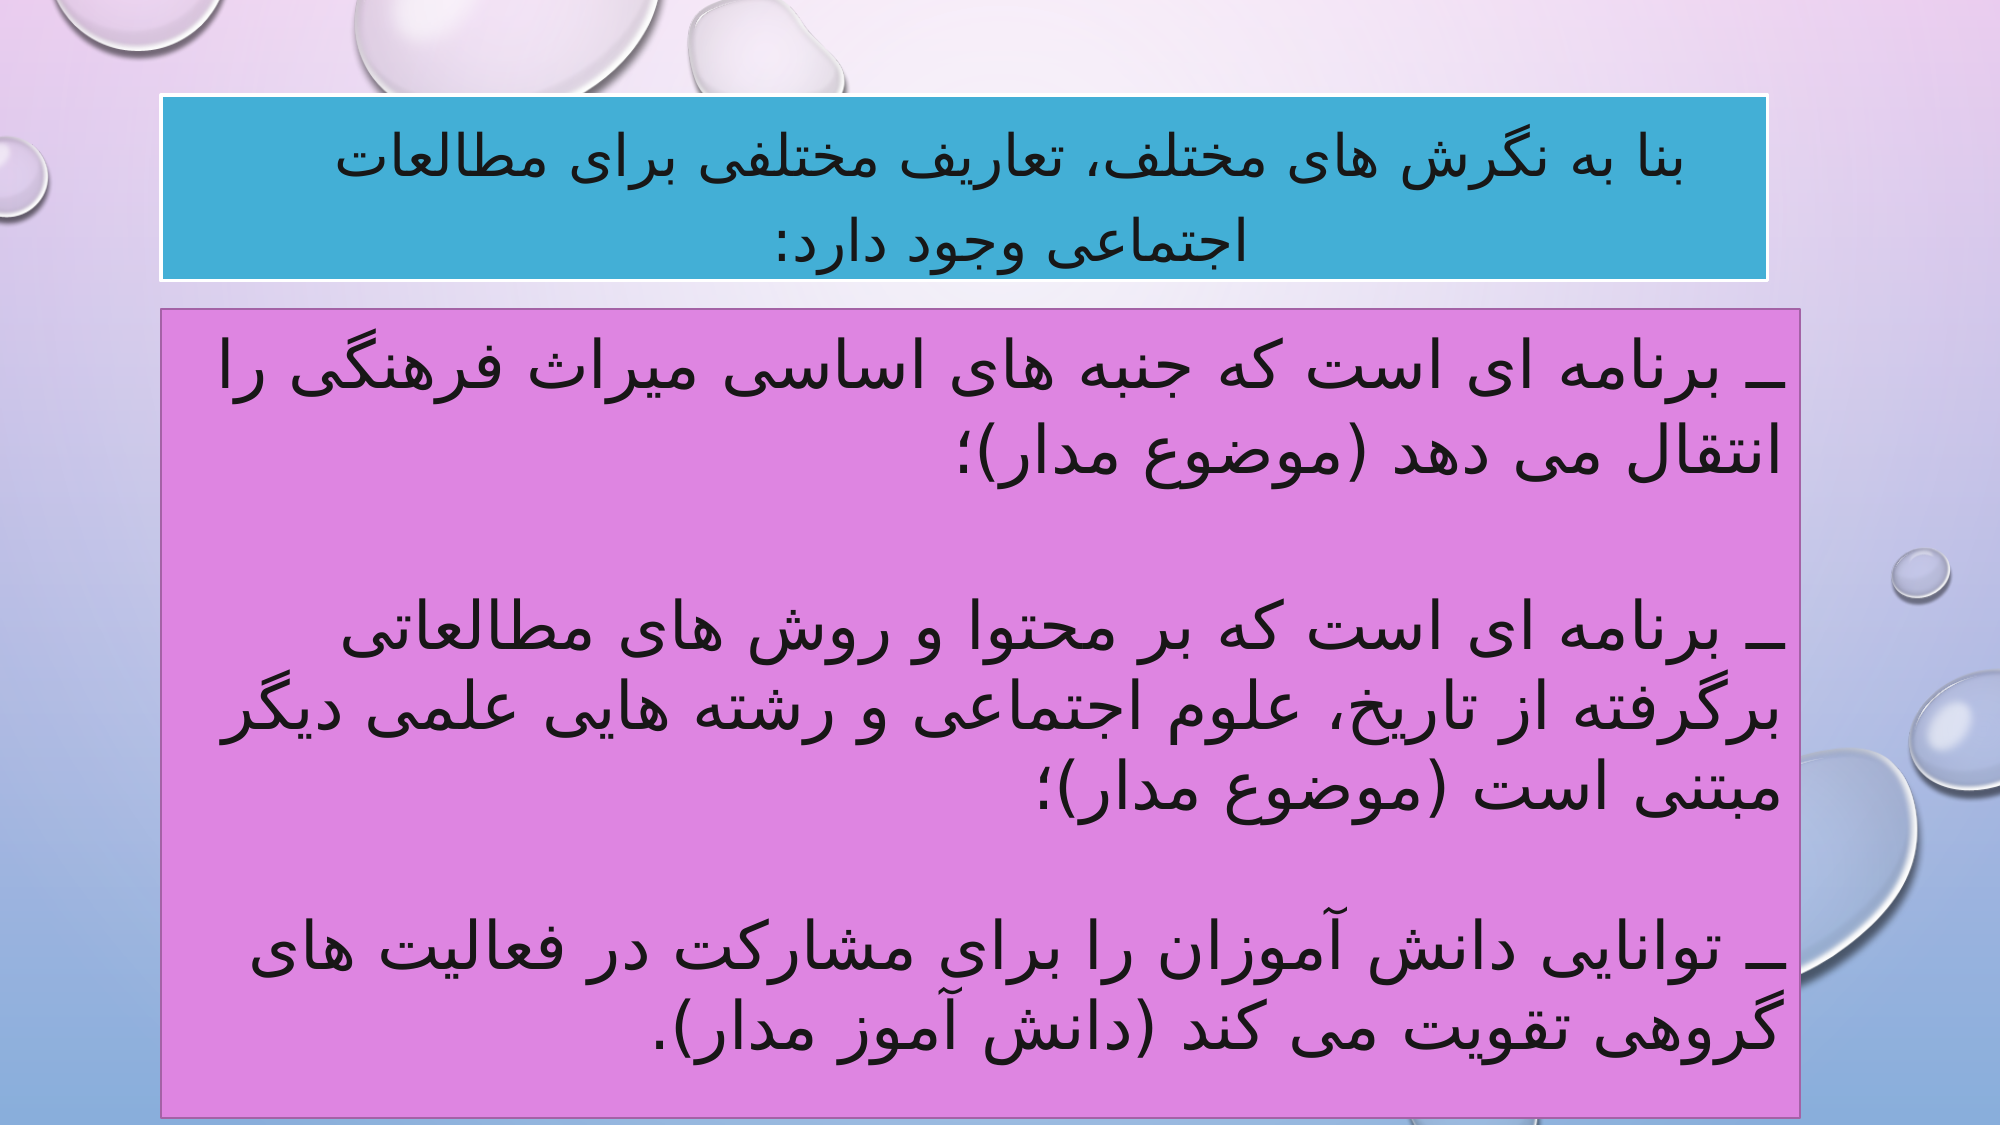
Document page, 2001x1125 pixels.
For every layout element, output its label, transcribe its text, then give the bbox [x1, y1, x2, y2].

picture [0, 0, 2000, 1125]
text_box ــ برنامه ای است که جنبه های اساسی ميراث فرهنگی را انتقال می دهد (موضوع مدار)؛ ــ برنامه ای است که بر محتوا و روش های مطالعاتی برگرفته از تاريخ، علوم اجتماعی و رشته هايی علمی ديگر مبتنی است (موضوع مدار)؛ ــ توانايی دانش آموزان را برای مشارکت در فعاليت های گروهی تقويت می کند (دانش آموز مدار). [160, 308, 1801, 1119]
text_box بنا به نگرش های مختلف، تعاريف مختلفی برای مطالعات اجتماعی وجود دارد: [159, 93, 1769, 282]
